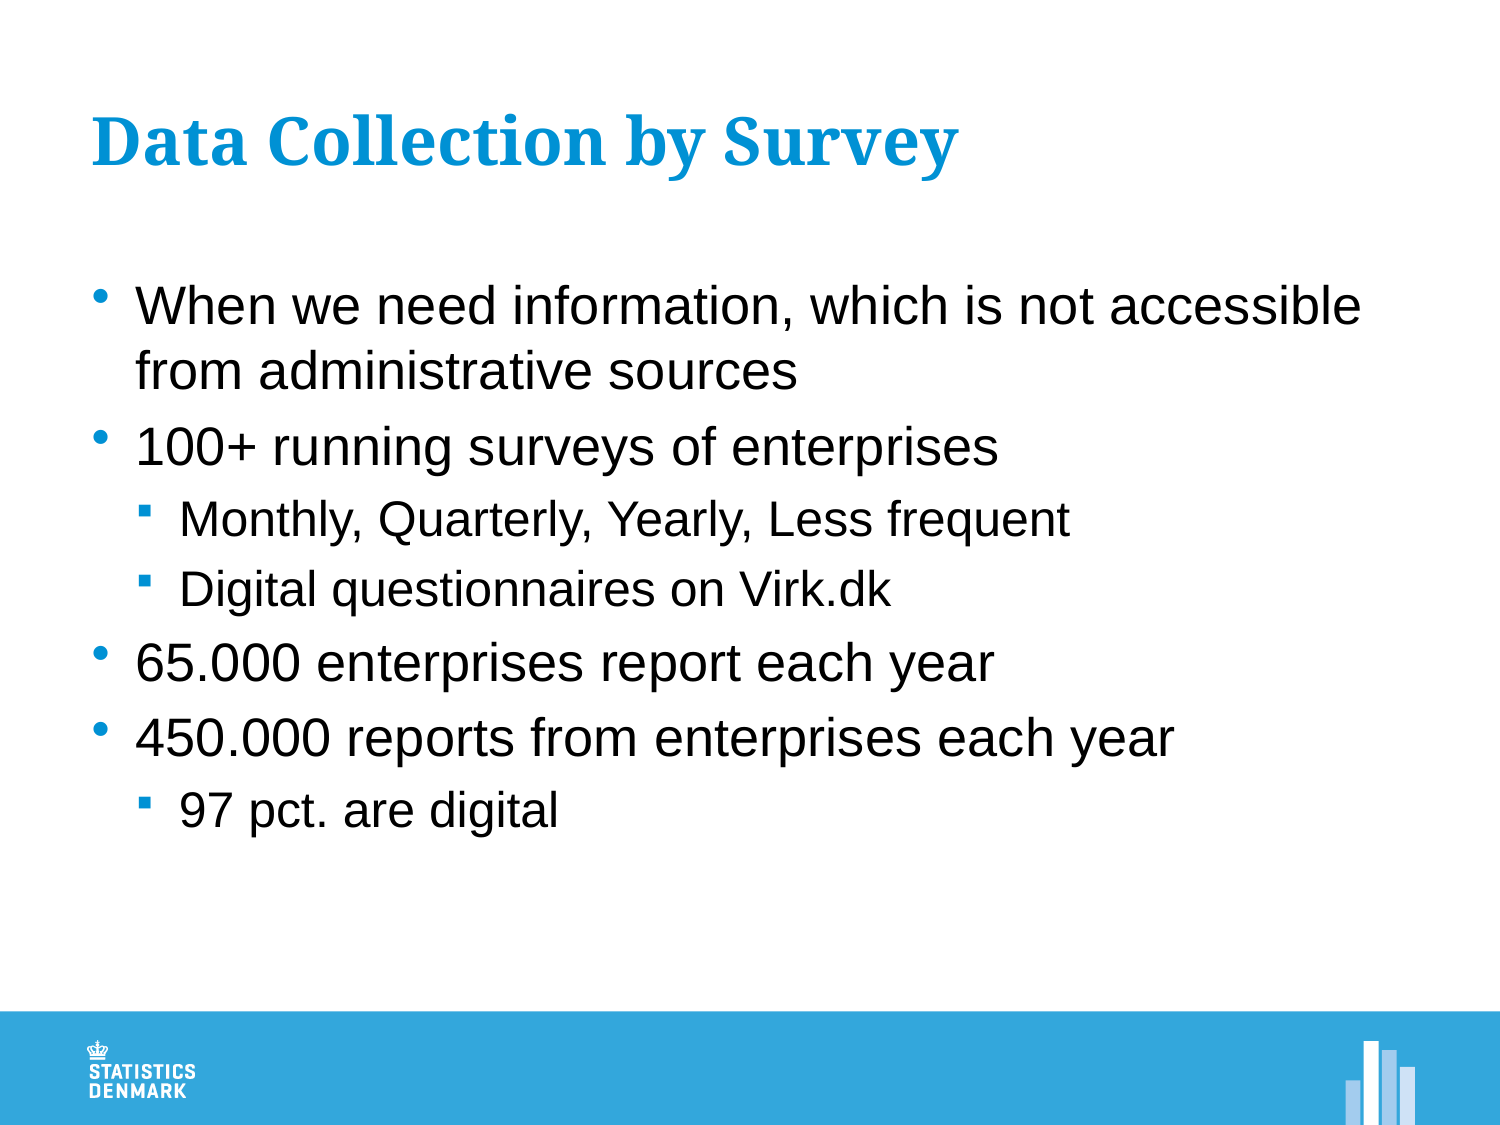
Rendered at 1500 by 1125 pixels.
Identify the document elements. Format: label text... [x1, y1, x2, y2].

picture [87, 1040, 195, 1098]
title Data Collection by Survey [76, 45, 1424, 233]
list When we need information, which is not accessible from administrative sources 100+ running surveys of enterprises Monthly, Quarterly, Yearly, Less frequent Digital questionnaires on Virk.dk 65.000 enterprises report each year 450.000 reports from enterprises each year 97 pct. are digital [76, 262, 1425, 1005]
